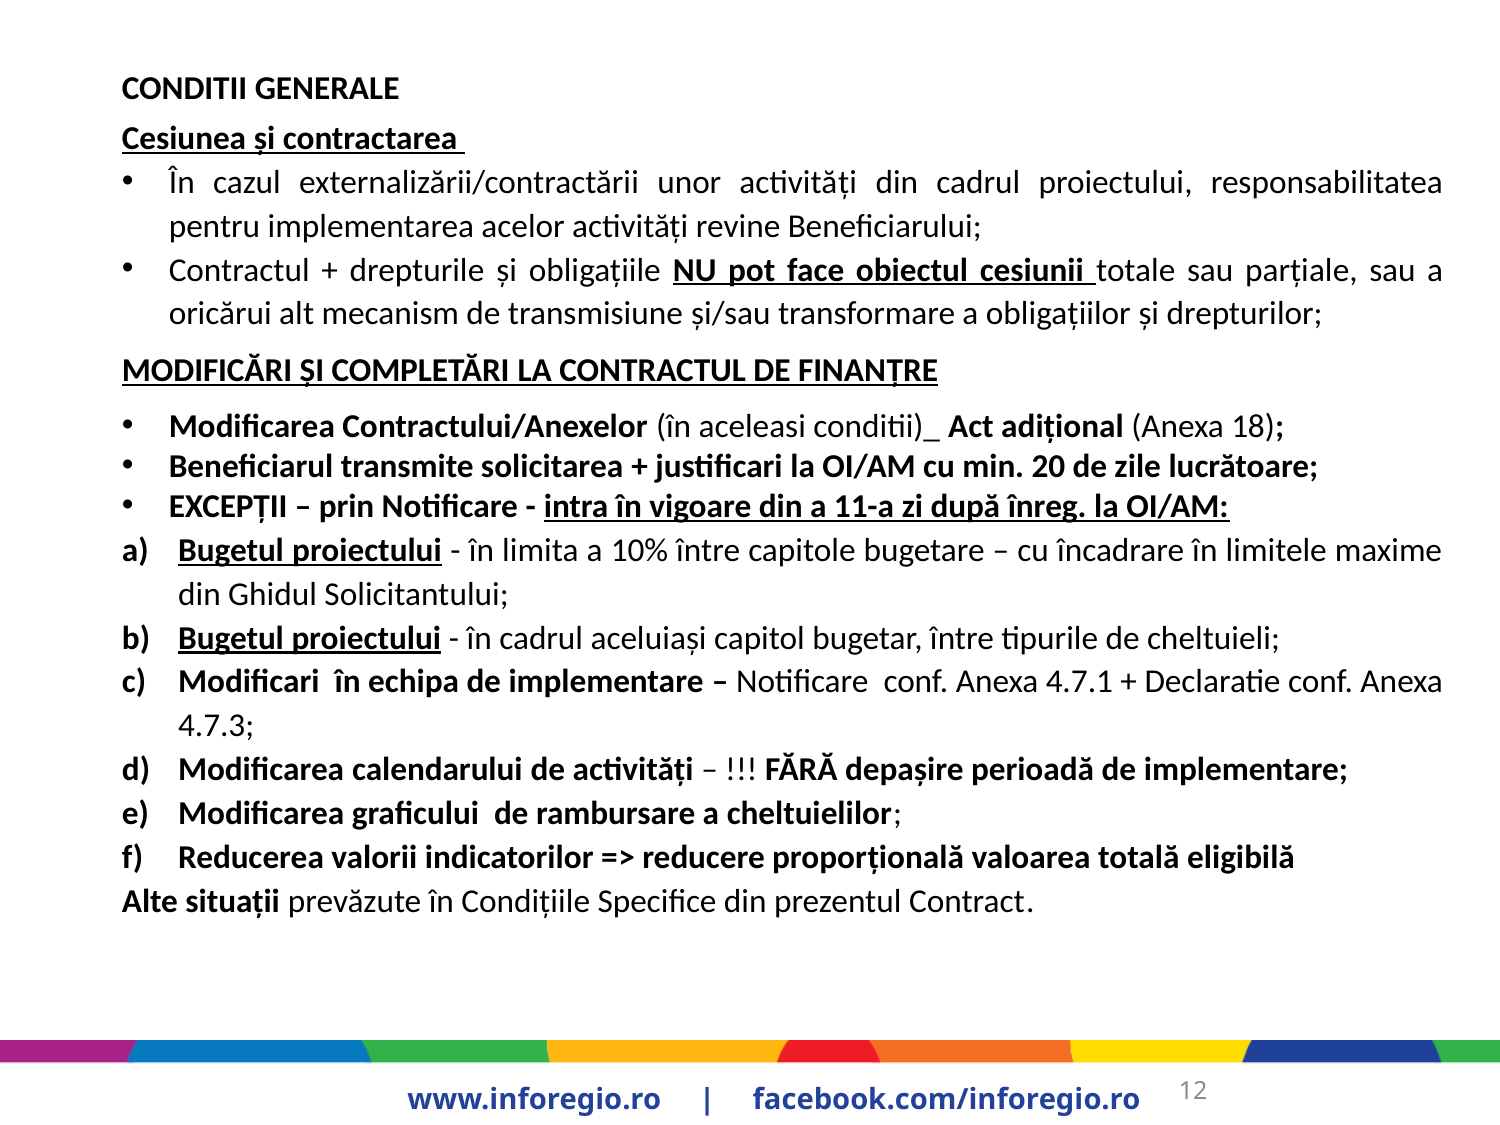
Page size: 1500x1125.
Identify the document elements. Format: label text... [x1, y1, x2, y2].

text_box www.inforegio.ro | facebook.com/inforegio.ro [392, 1075, 1156, 1123]
picture [0, 1040, 1500, 1066]
text_box CONDITII GENERALE Cesiunea și contractarea În cazul externalizării/contractării unor activităţi din cadrul proiectului, responsabilitatea pentru implementarea acelor activități revine Beneficiarului; Contractul + drepturile şi obligaţiile NU pot face obiectul cesiunii totale sau parțiale, sau a oricărui alt mecanism de transmisiune şi/sau transformare a obligaţiilor şi drepturilor; MODIFICĂRI ȘI COMPLETĂRI LA CONTRACTUL DE FINANȚRE Modificarea Contractului/Anexelor (în aceleasi conditii)_ Act adiţional (Anexa 18); Beneficiarul transmite solicitarea + justificari la OI/AM cu min. 20 de zile lucrătoare; EXCEPȚII – prin Notificare - intra în vigoare din a 11-a zi după înreg. la OI/AM: Bugetul proiectului - în limita a 10% între capitole bugetare – cu încadrare în limitele maxime din Ghidul Solicitantului; Bugetul proiectului - în cadrul aceluiași capitol bugetar, între tipurile de cheltuieli; Modificari în echipa de implementare – Notificare conf. Anexa 4.7.1 + Declaratie conf. Anexa 4.7.3; Modificarea calendarului de activităţi – !!! FĂRĂ depașire perioadă de implementare; Modificarea graficului de rambursare a cheltuielilor; Reducerea valorii indicatorilor => reducere proporțională valoarea totală eligibilă Alte situații prevăzute în Condițiile Specifice din prezentul Contract. [107, 54, 1459, 927]
slide_number 12 [1163, 1075, 1223, 1122]
